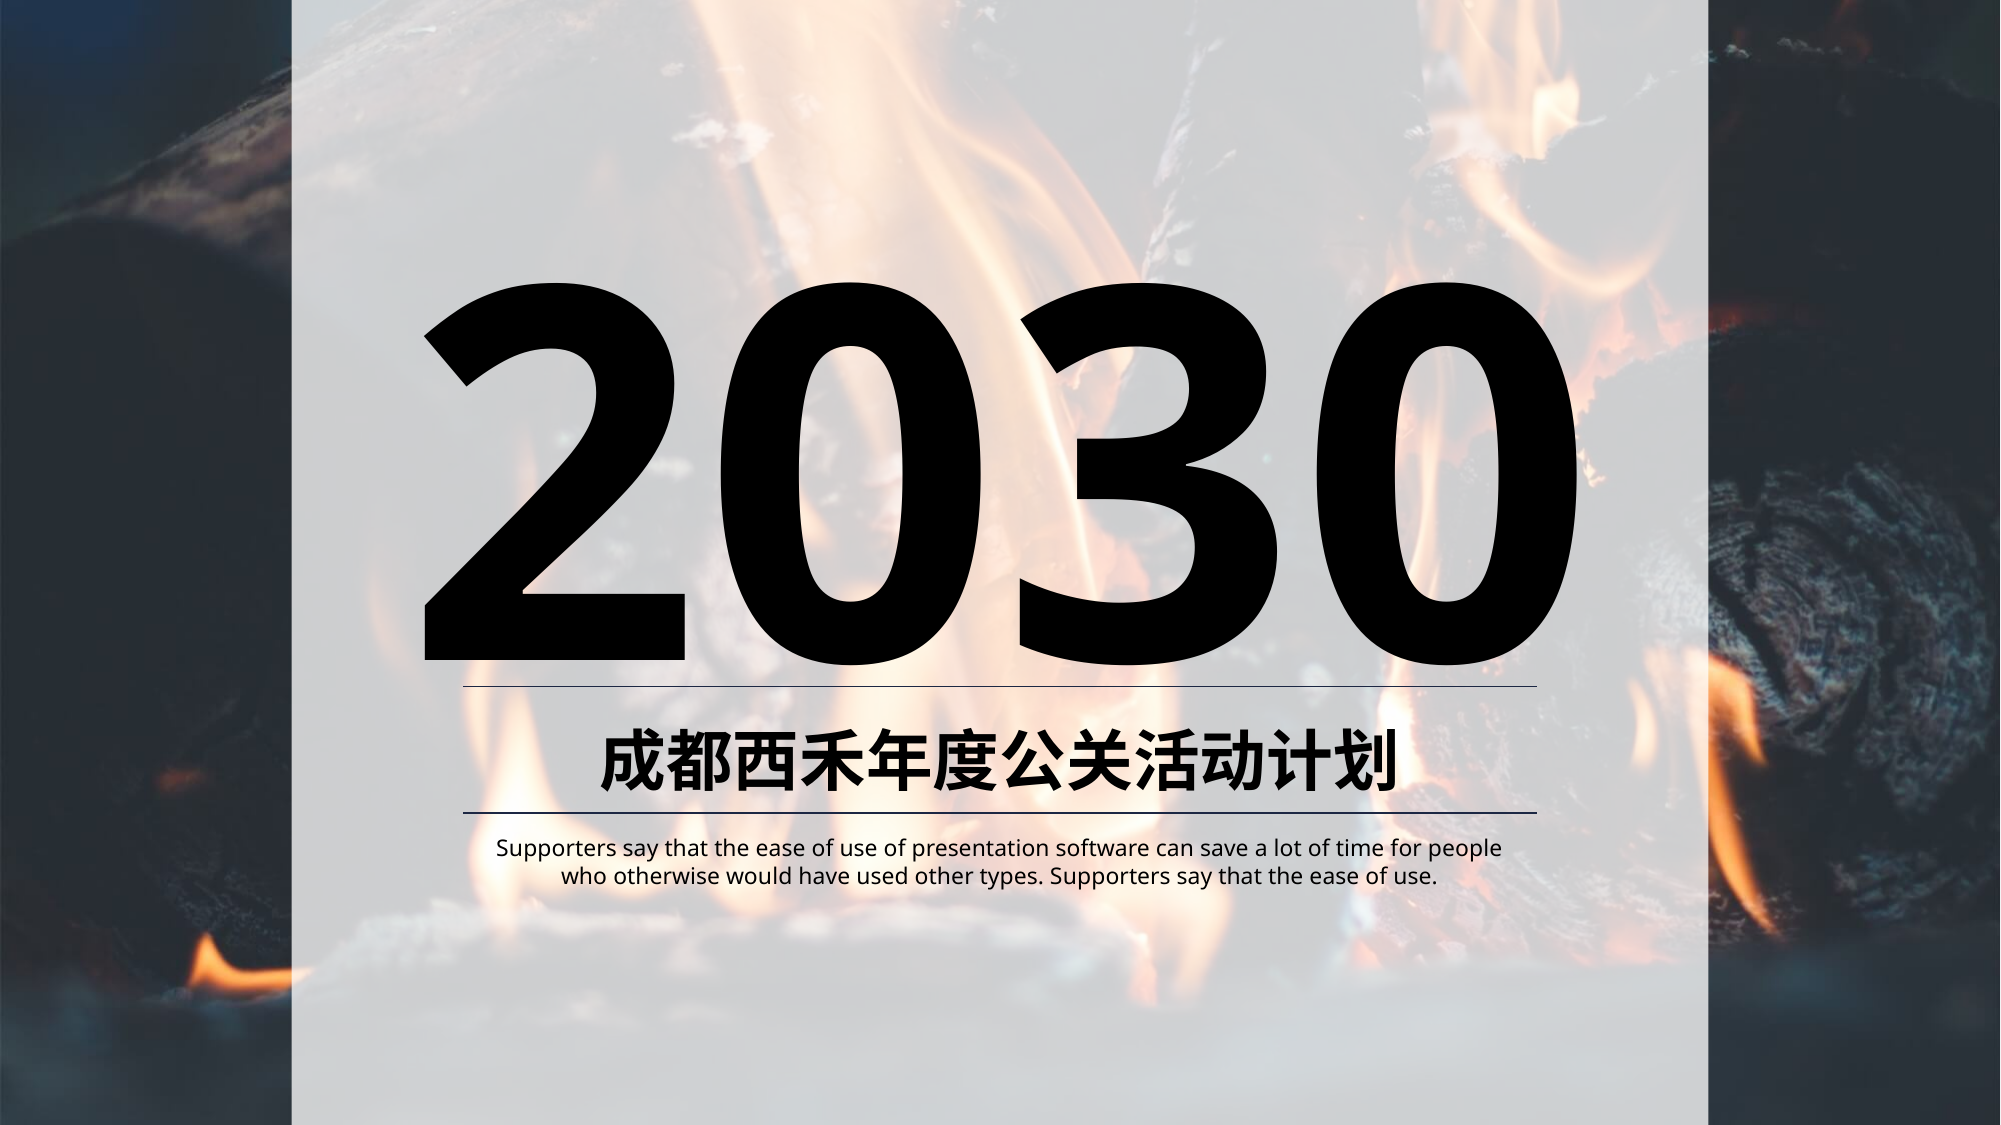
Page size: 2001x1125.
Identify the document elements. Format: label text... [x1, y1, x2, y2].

picture [1709, 0, 2001, 1125]
text_box Supporters say that the ease of use of presentation software can save a lot of time for people who otherwise would have used other types. Supporters say that the ease of use. [463, 826, 1537, 897]
text_box 2030 [389, 132, 1611, 772]
picture [0, 0, 291, 1125]
text_box [291, 0, 1709, 1125]
text_box 成都西禾年度公关活动计划 [584, 772, 1416, 806]
